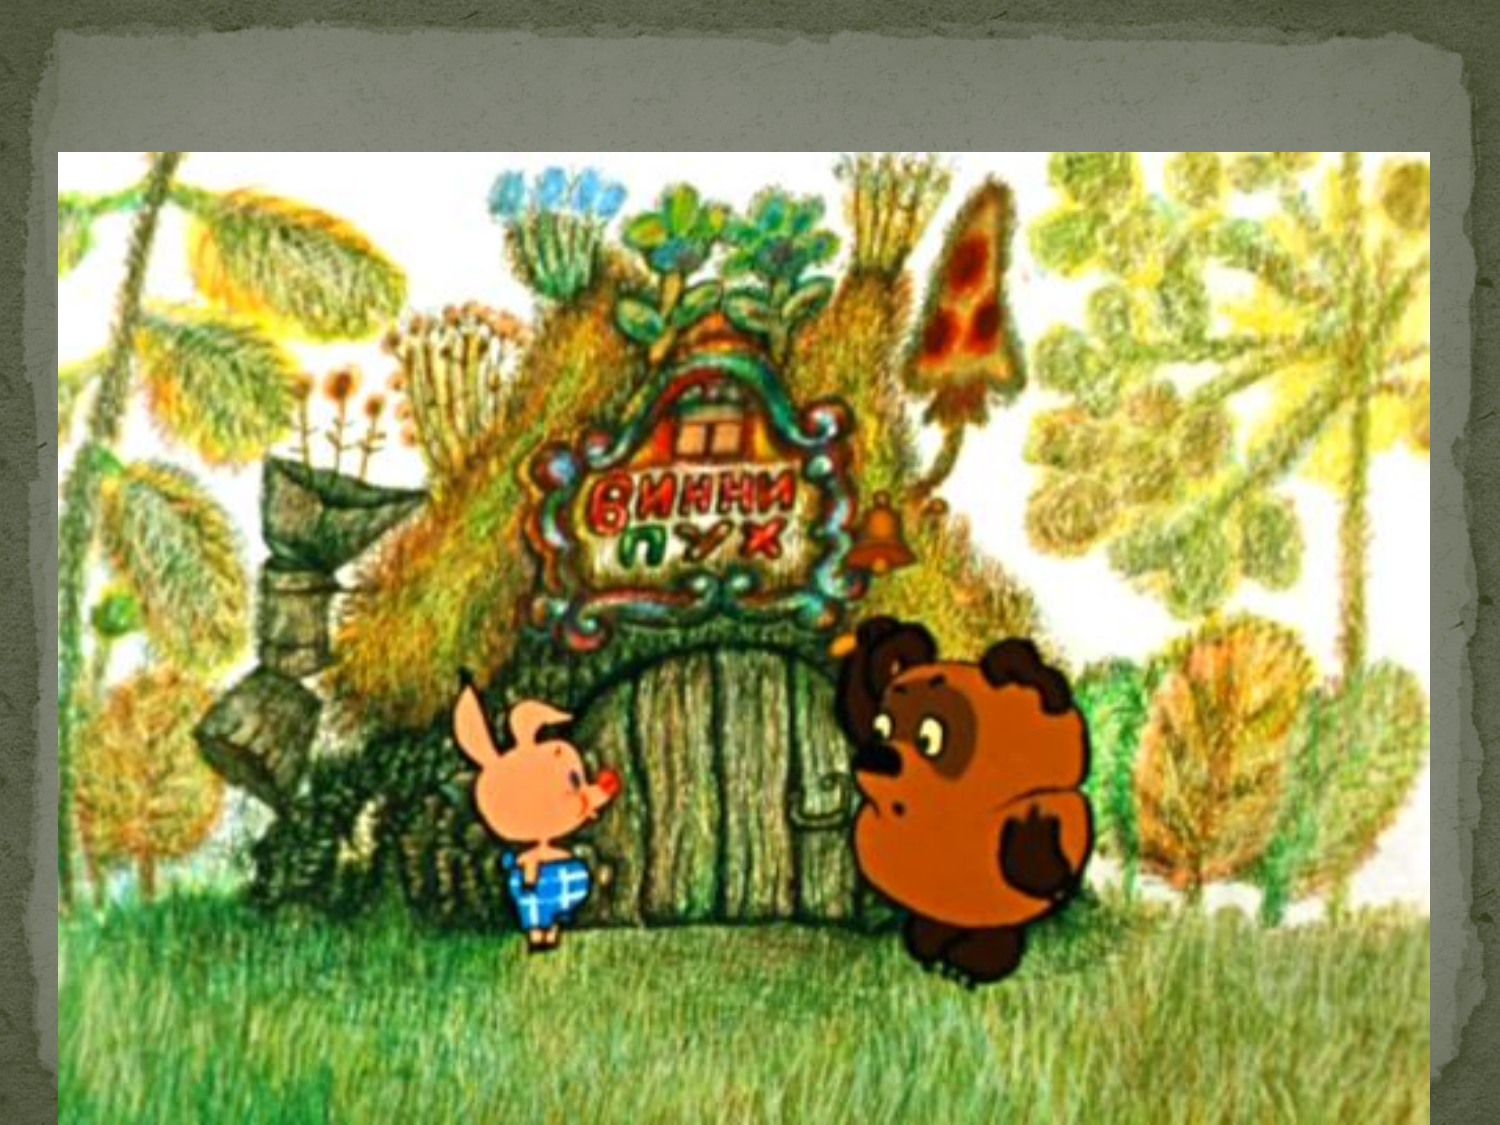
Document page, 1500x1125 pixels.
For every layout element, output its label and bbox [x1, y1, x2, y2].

picture [58, 152, 1430, 1125]
